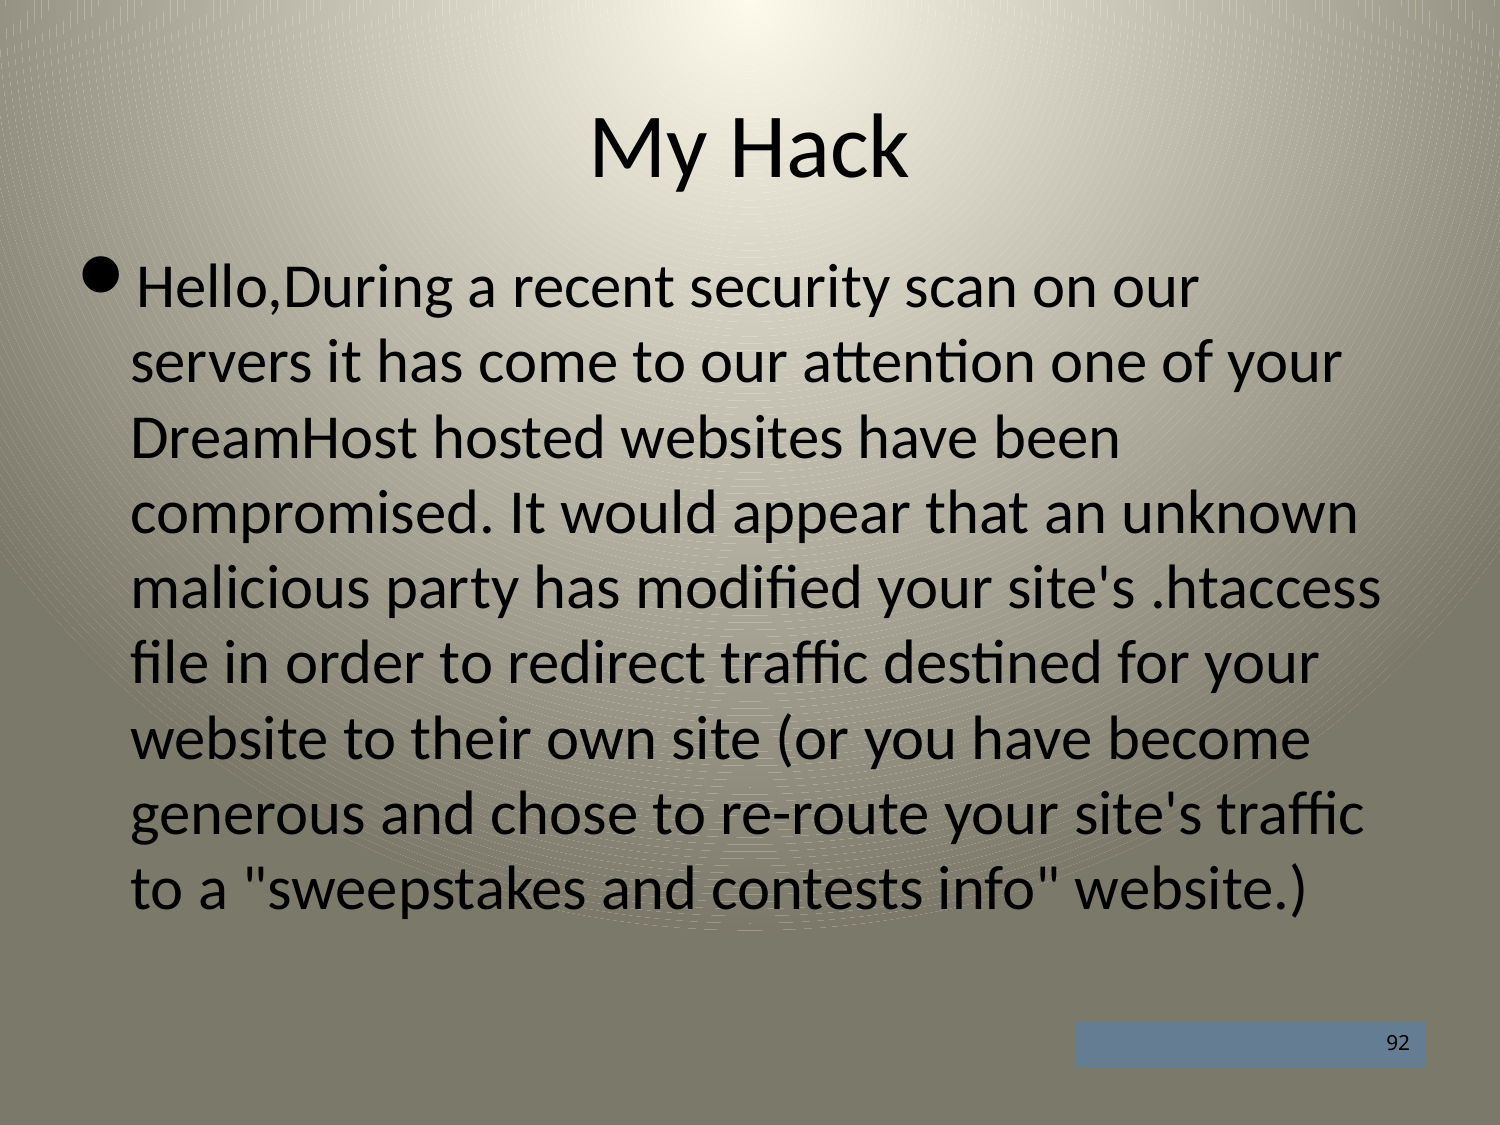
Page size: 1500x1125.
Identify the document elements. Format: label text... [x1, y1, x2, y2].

slide_number 92 [1074, 1021, 1425, 1067]
list Hello,During a recent security scan on our servers it has come to our attention one of your DreamHost hosted websites have been compromised. It would appear that an unknown malicious party has modified your site's .htaccess file in order to redirect traffic destined for your website to their own site (or you have become generous and chose to re-route your site's traffic to a "sweepstakes and contests info" website.) [62, 237, 1400, 993]
title My Hack [150, 37, 1350, 237]
